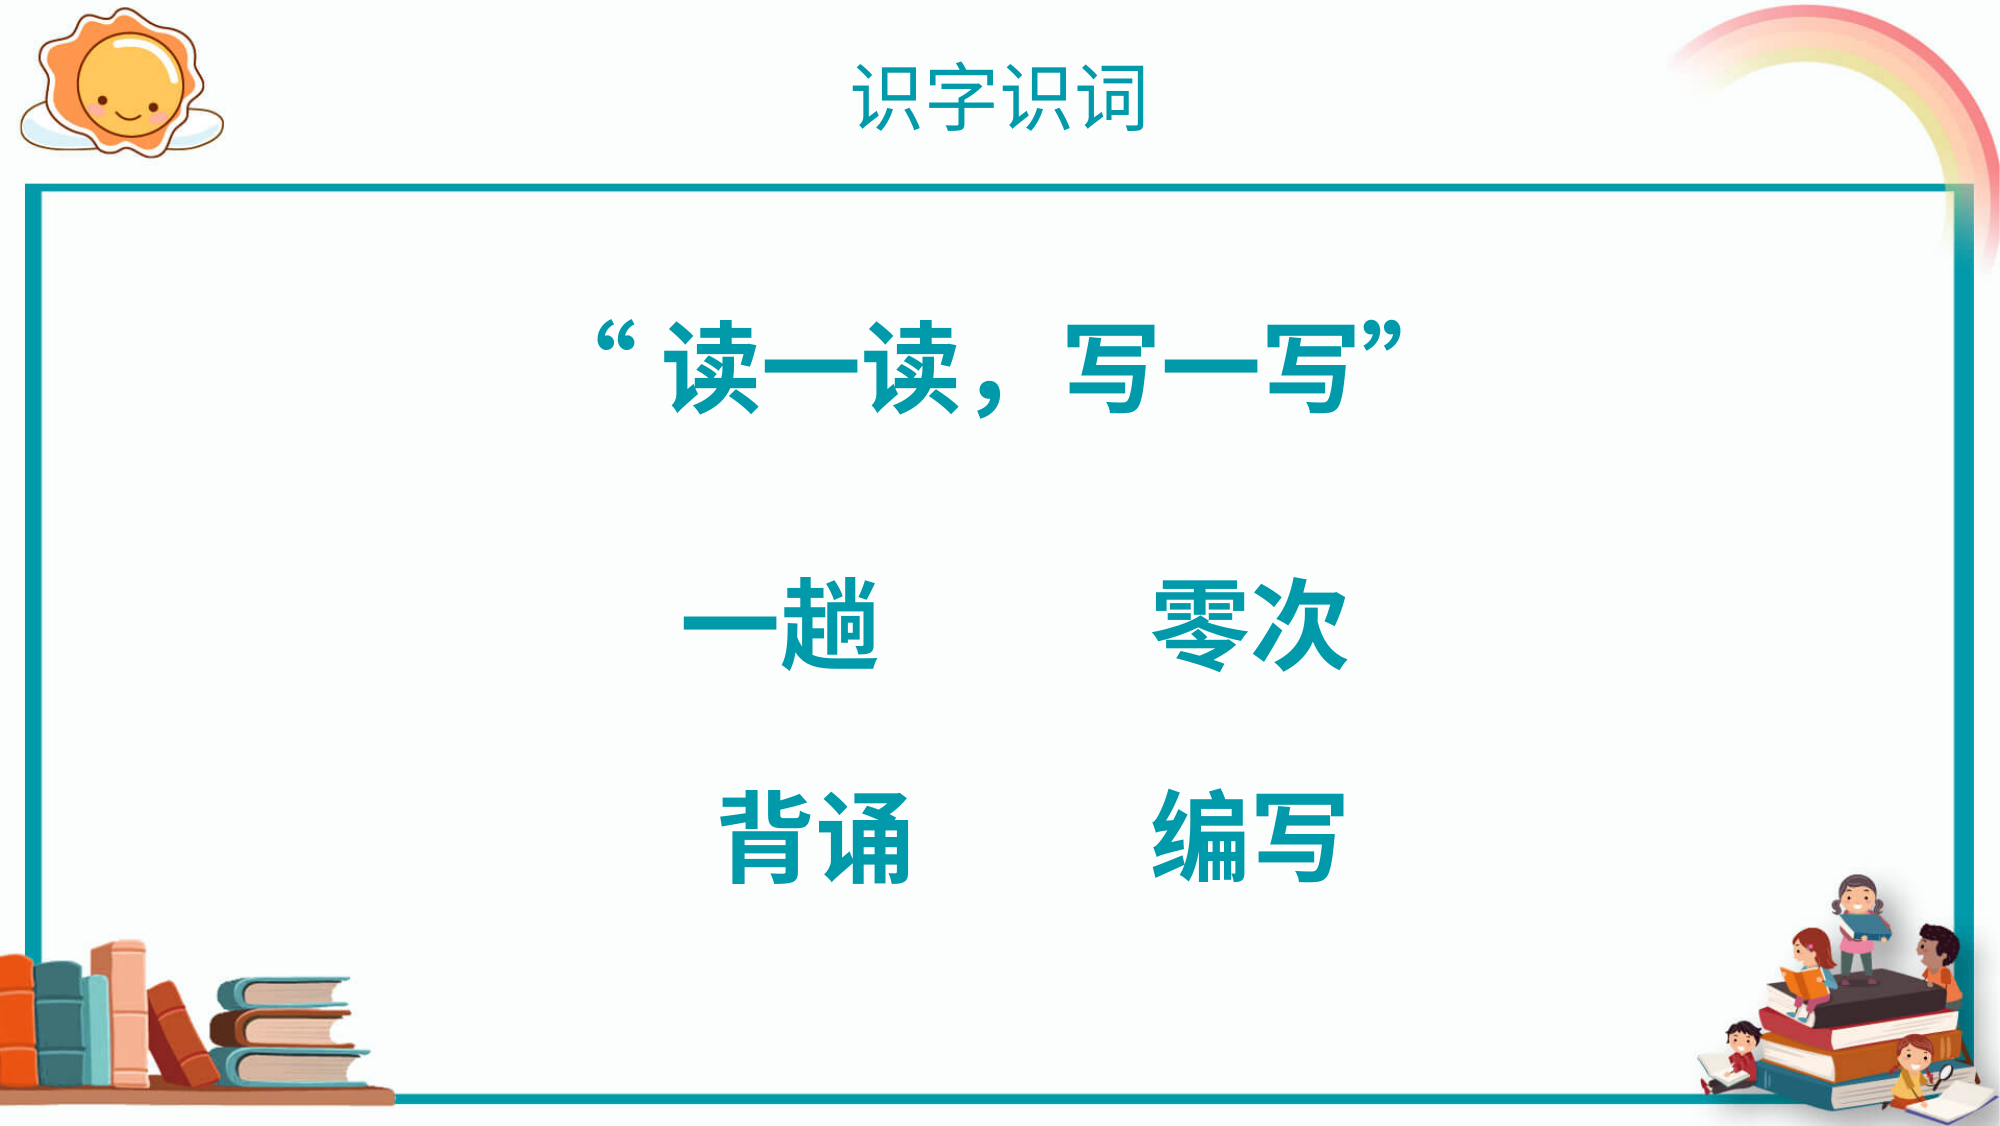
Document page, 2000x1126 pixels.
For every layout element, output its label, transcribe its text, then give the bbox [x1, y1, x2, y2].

text_box 零次 [1134, 554, 1368, 690]
text_box 背诵 [649, 767, 983, 903]
text_box 编写 [1033, 767, 1468, 903]
text_box 一趟 [649, 554, 912, 690]
text_box “读一读，写一写” [463, 297, 1537, 433]
text_box 识字识词 [732, 49, 1267, 140]
picture [0, 0, 2000, 1126]
